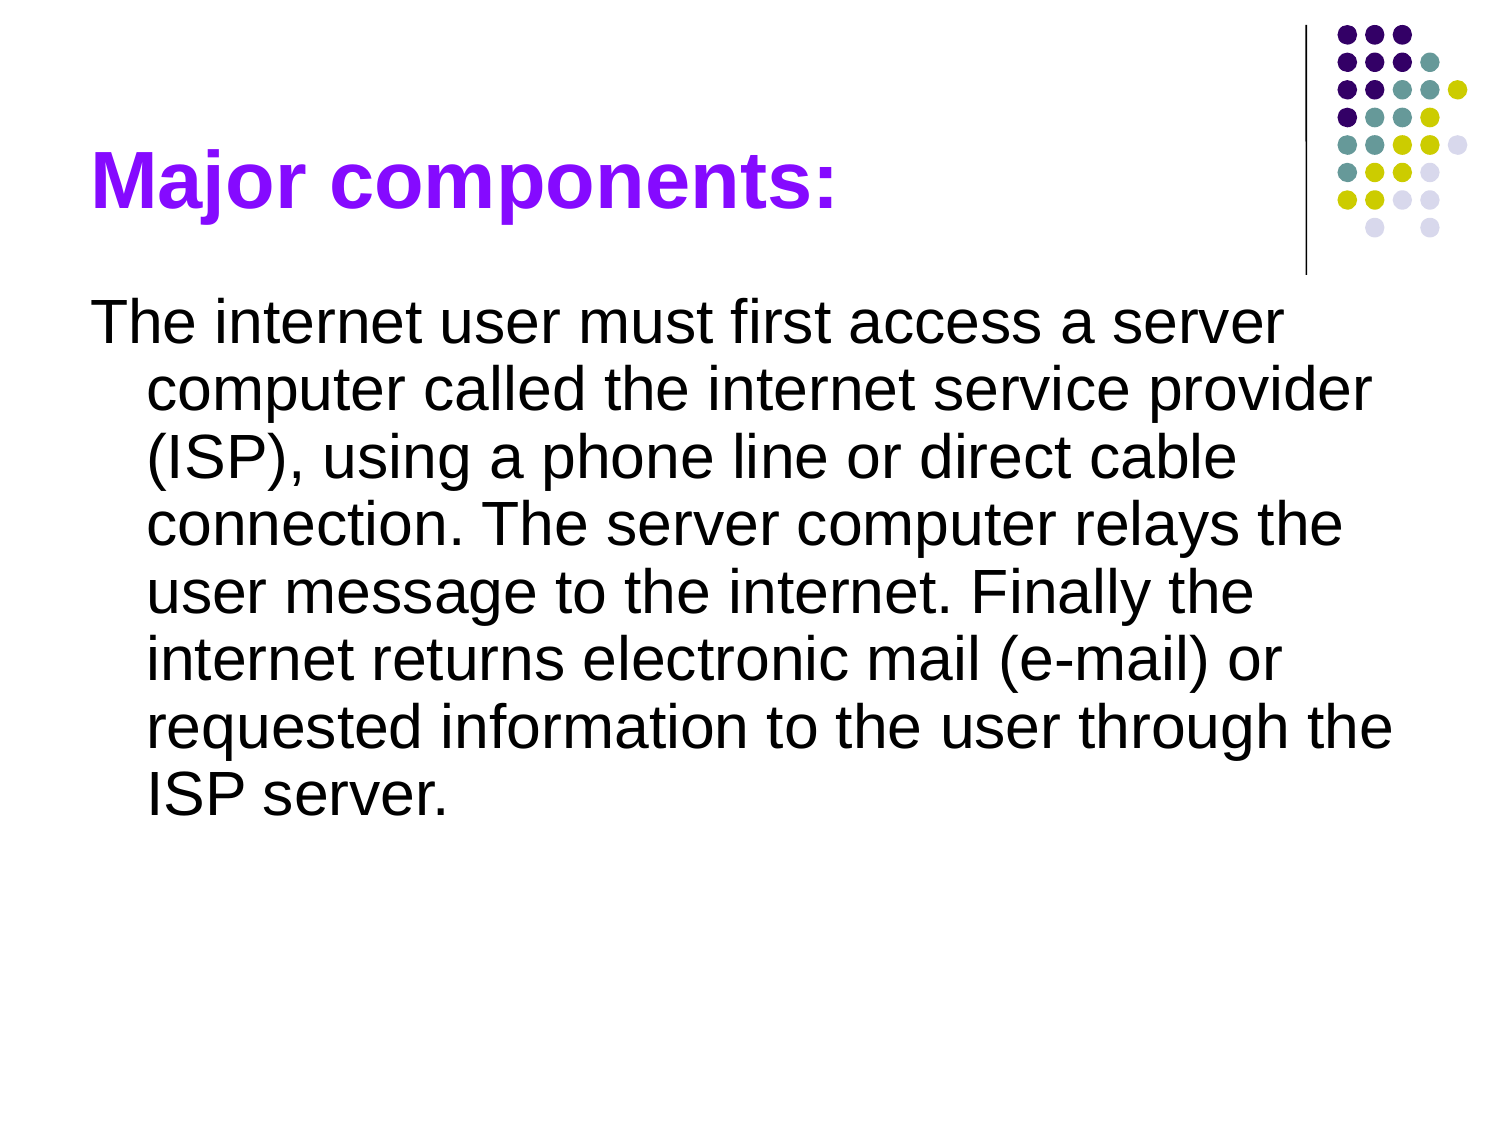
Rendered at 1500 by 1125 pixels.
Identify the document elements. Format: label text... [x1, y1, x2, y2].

title Major components: [74, 19, 1313, 233]
list The internet user must first access a server computer called the internet service provider (ISP), using a phone line or direct cable connection. The server computer relays the user message to the internet. Finally the internet returns electronic mail (e-mail) or requested information to the user through the ISP server. [74, 281, 1426, 1006]
